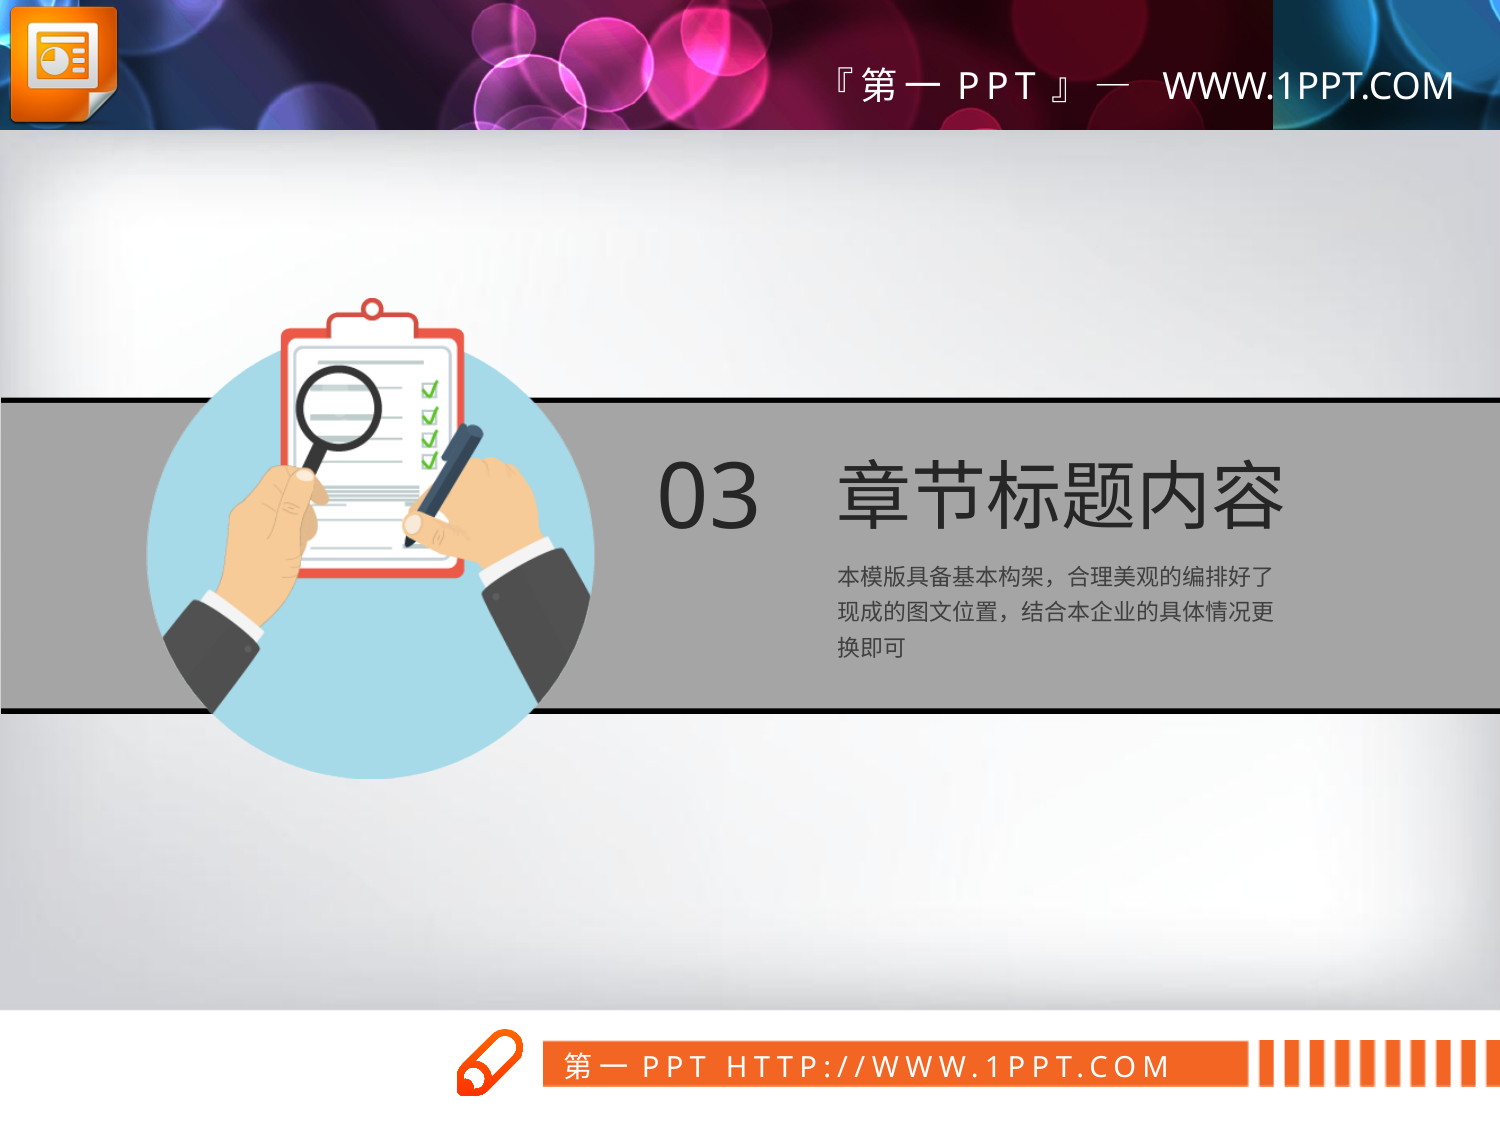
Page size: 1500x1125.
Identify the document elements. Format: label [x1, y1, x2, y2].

text_box [650, 397, 1500, 715]
picture [0, 0, 1500, 1012]
picture [543, 1040, 1500, 1087]
text_box [0, 397, 92, 715]
